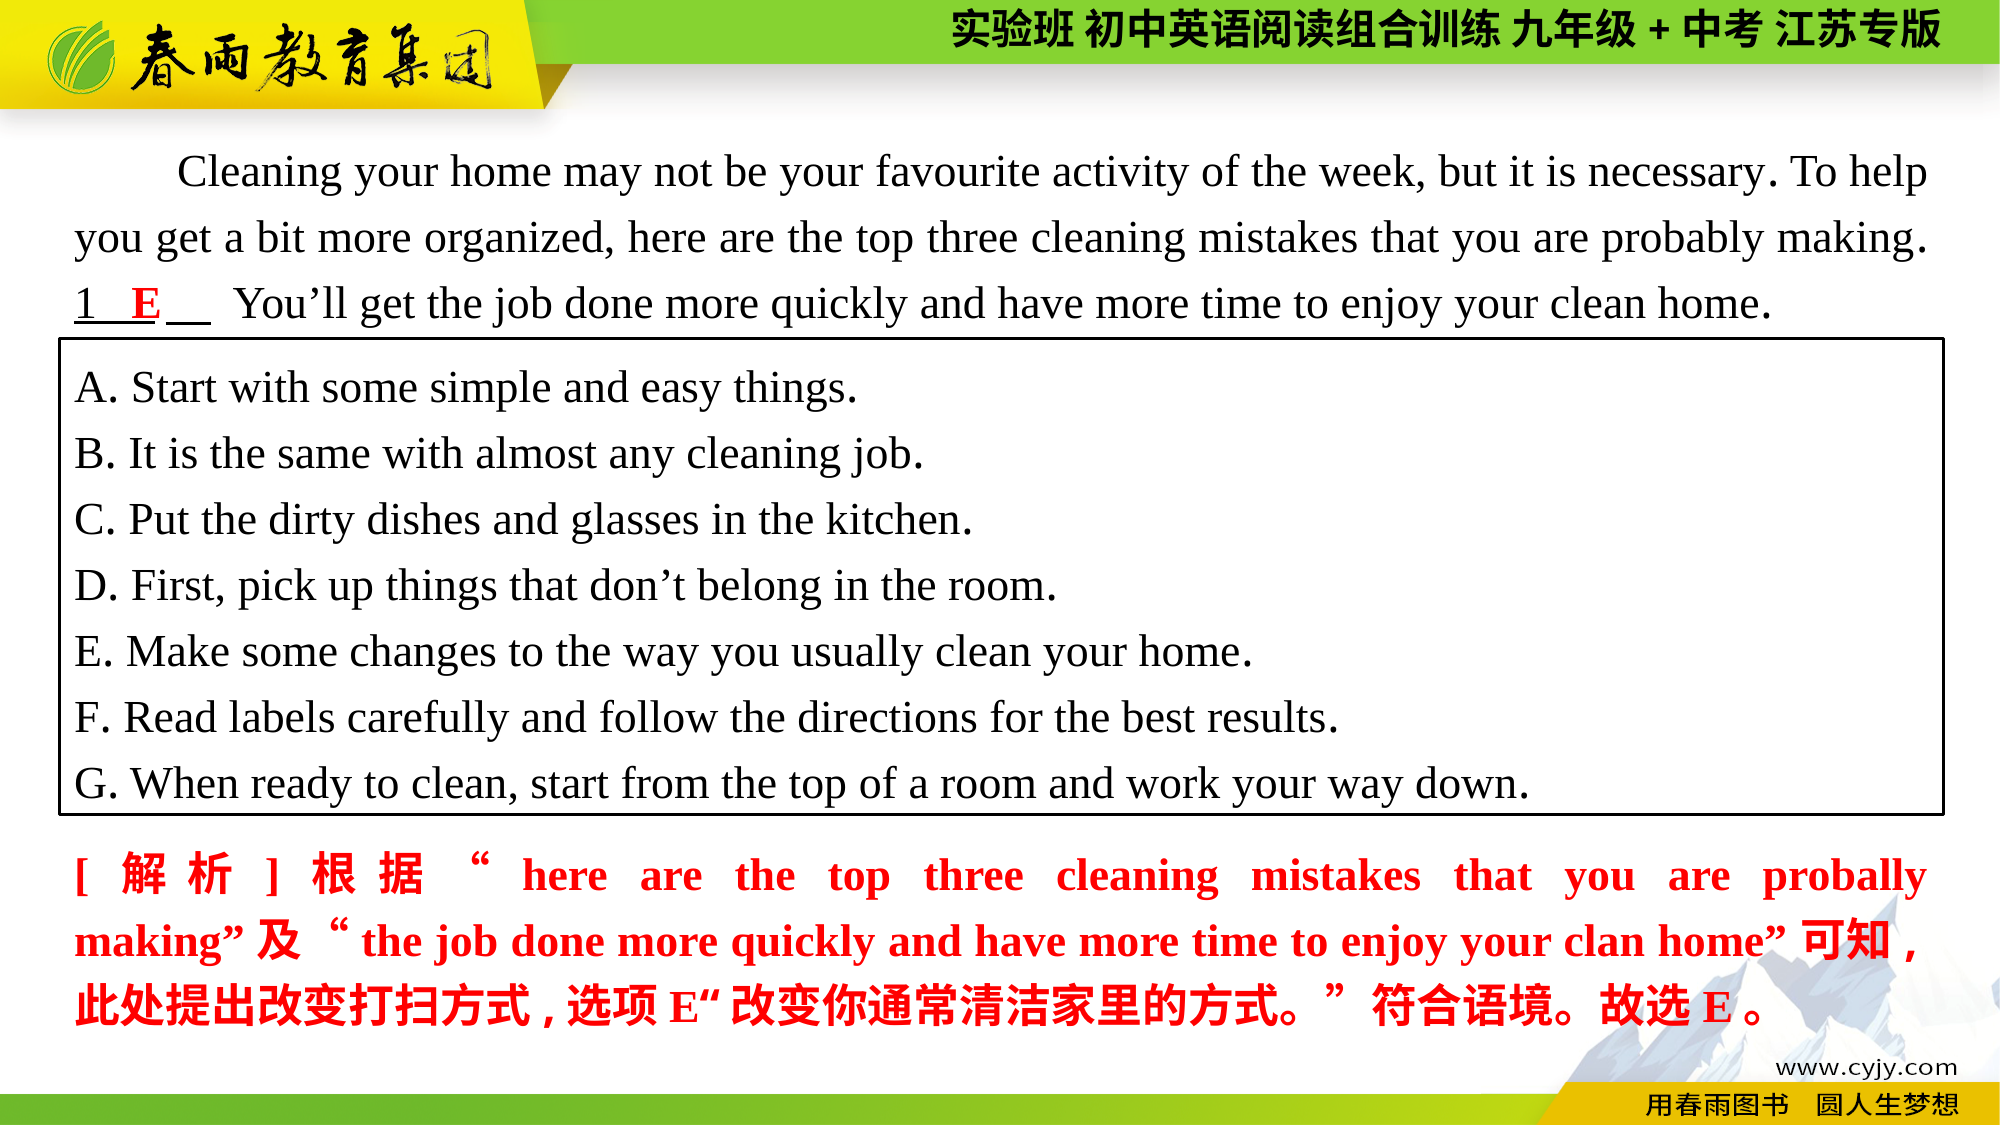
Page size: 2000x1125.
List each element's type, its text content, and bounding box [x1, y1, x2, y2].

picture [0, 0, 2000, 1125]
text_box A. Start with some simple and easy things. B. It is the same with almost any cleaning job. C. Put the dirty dishes and glasses in the kitchen. D. First, pick up things that don’t belong in the room. E. Make some changes to the way you usually clean your home. F. Read labels carefully and follow the directions for the best results. G. When ready to clean, start from the top of a room and work your way down. [59, 338, 1944, 815]
text_box [解析]根据“here are the top three cleaning mistakes that you are probally making”及“the job done more quickly and have more time to enjoy your clan home”可知,此处提出改变打扫方式,选项E“改变你通常清洁家里的方式。”符合语境。故选E。 [59, 826, 1944, 1040]
text_box E [116, 254, 177, 336]
list Cleaning your home may not be your favourite activity of the week, but it is necessary. To help you get a bit more organized, here are the top three cleaning mistakes that you are probably making. 1 You’ll get the job done more quickly and have more time to enjoy your clean home. [59, 122, 1944, 338]
